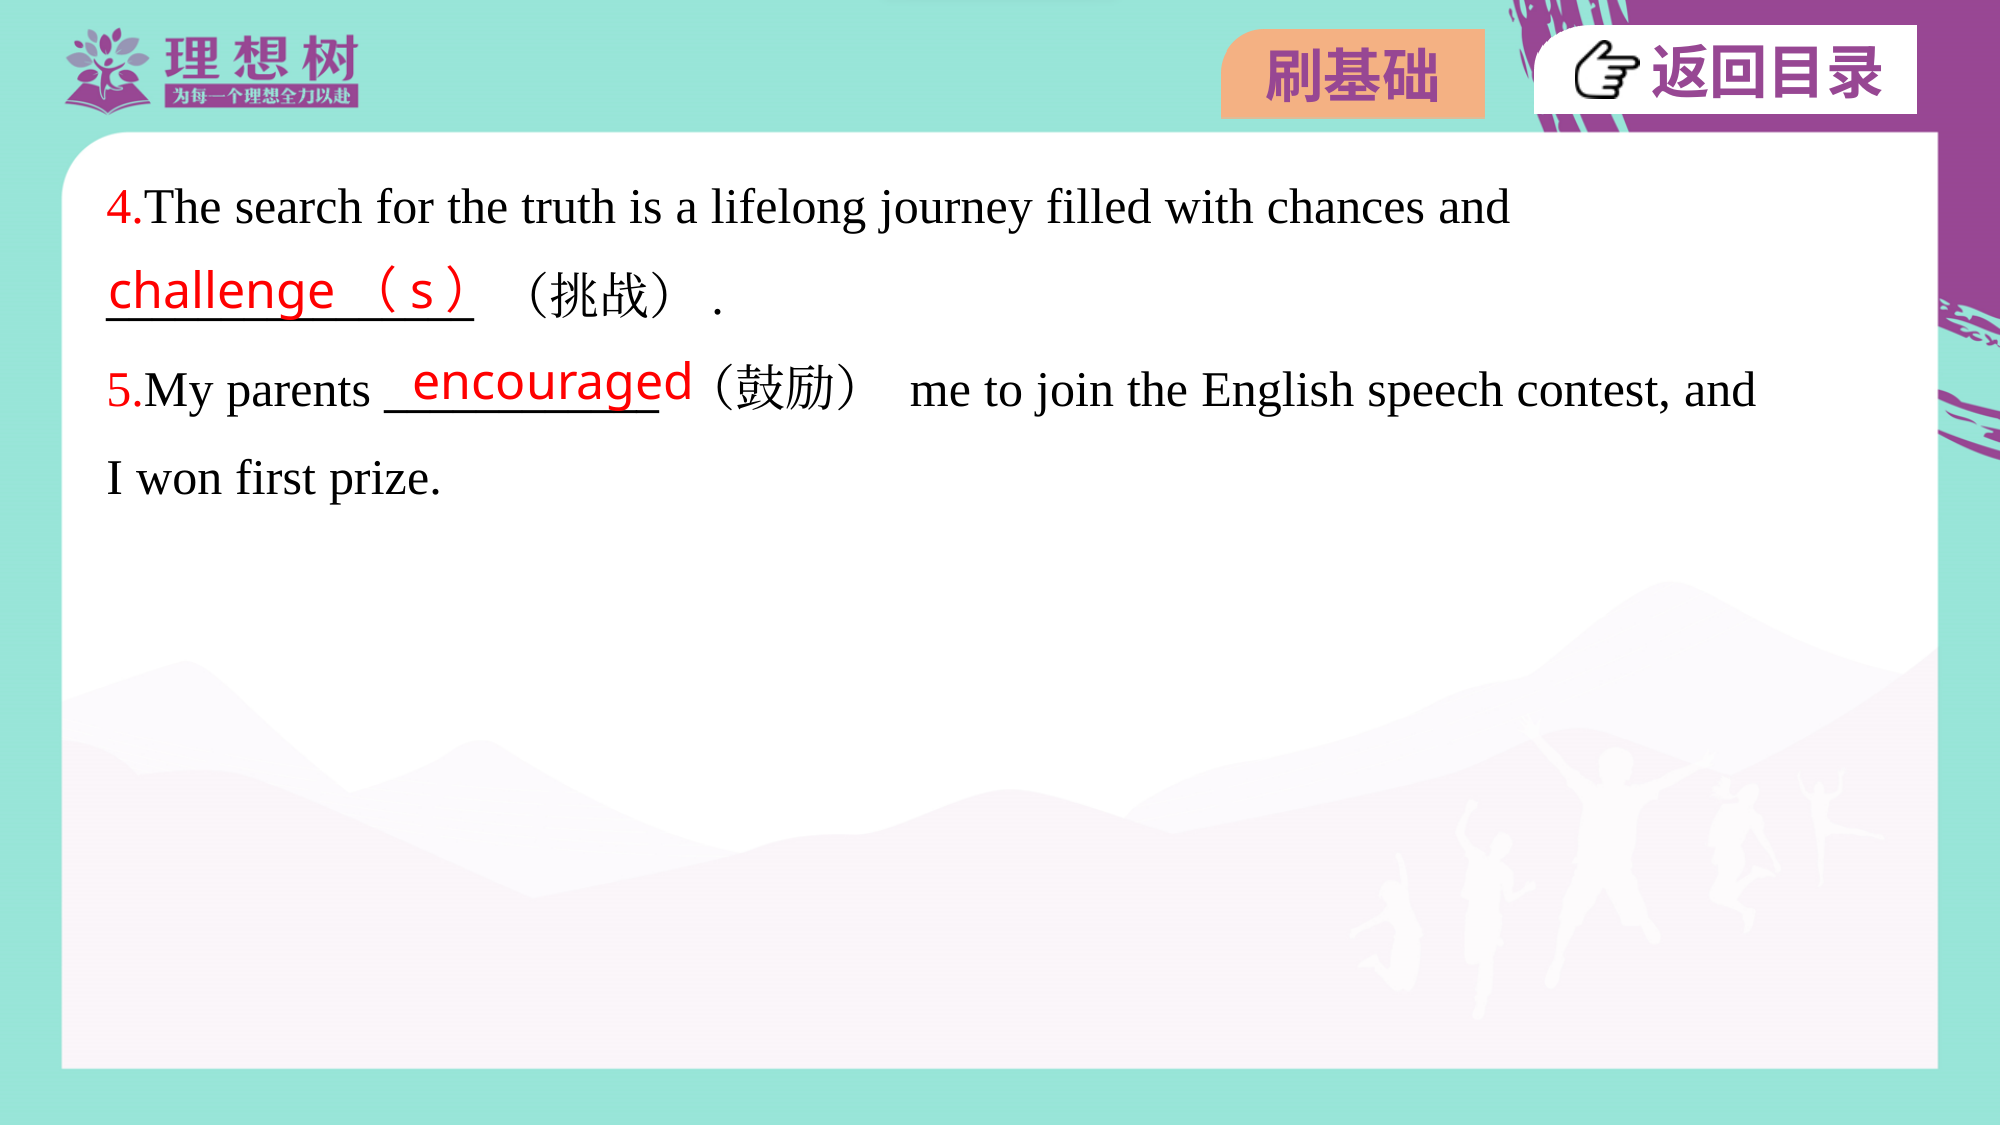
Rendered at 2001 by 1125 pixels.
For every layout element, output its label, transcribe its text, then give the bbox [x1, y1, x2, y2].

text_box 4.The search for the truth is a lifelong journey filled with chances and ________________ （挑战）. 5.My parents ____________ （鼓励） me to join the English speech contest, and I won first prize. [106, 141, 1895, 495]
text_box challenge（s） [109, 226, 496, 308]
text_box encouraged [410, 318, 697, 400]
picture [0, 0, 2000, 1125]
